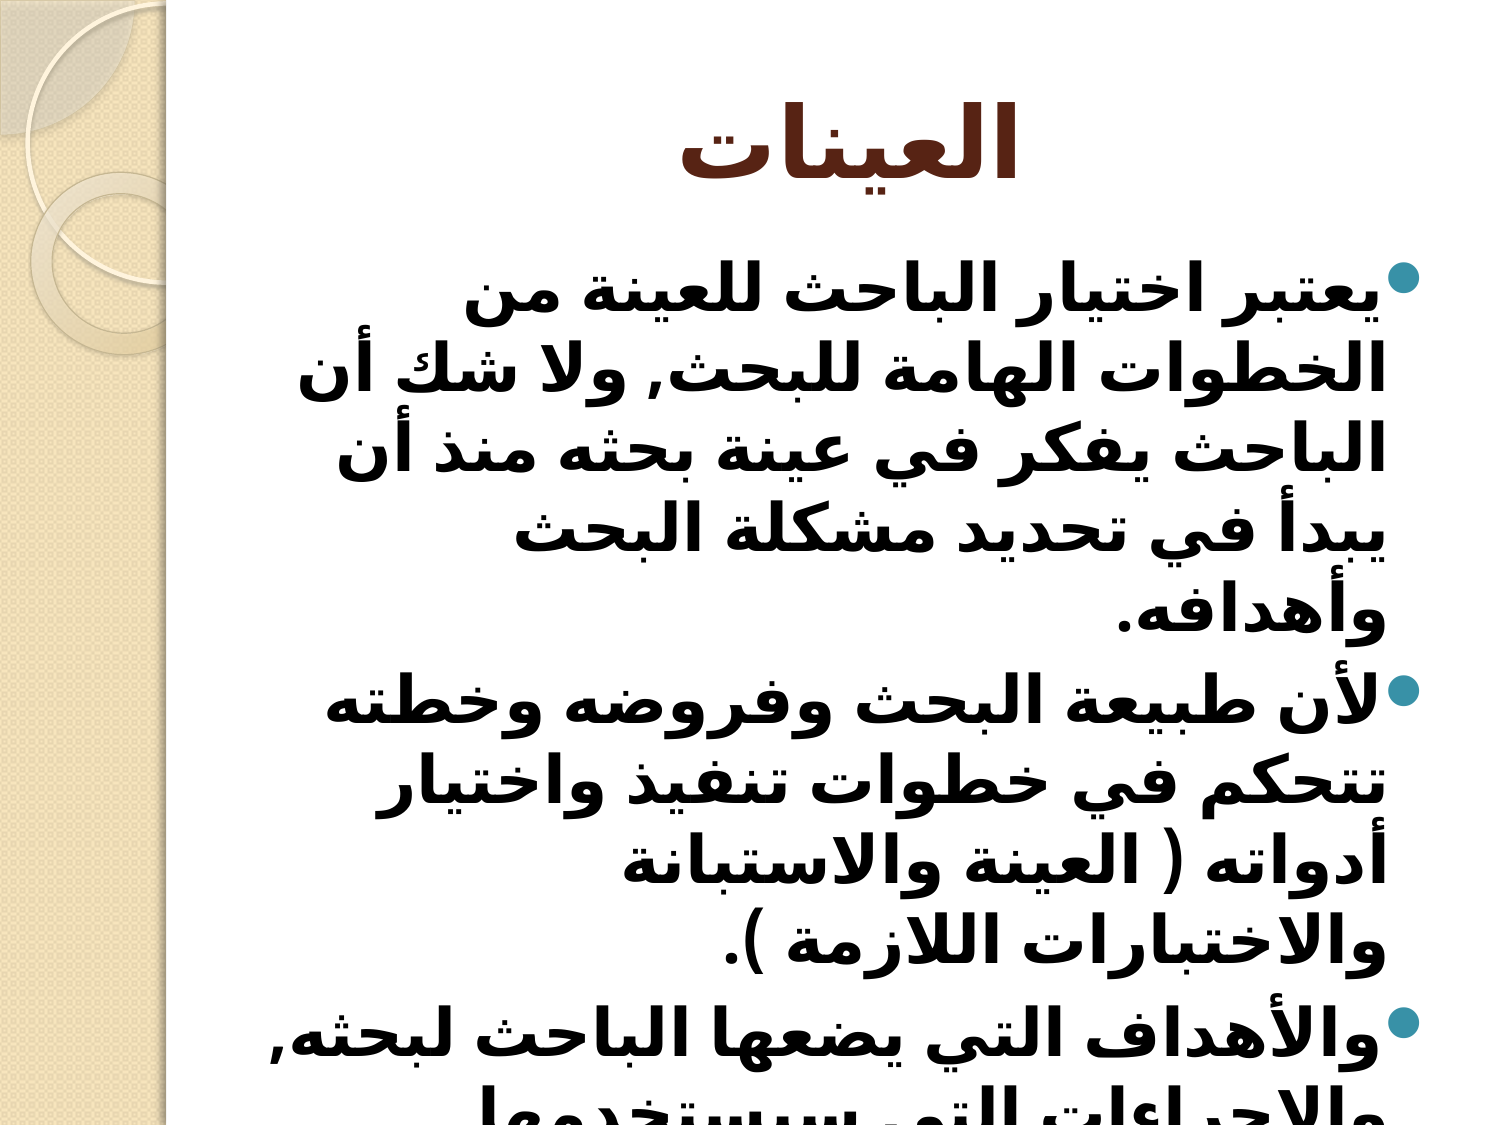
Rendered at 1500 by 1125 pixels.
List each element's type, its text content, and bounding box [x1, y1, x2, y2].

title العينات [235, 45, 1466, 233]
list يعتبر اختيار الباحث للعينة من الخطوات الهامة للبحث, ولا شك أن الباحث يفكر في عينة بحثه منذ أن يبدأ في تحديد مشكلة البحث وأهدافه. لأن طبيعة البحث وفروضه وخطته تتحكم في خطوات تنفيذ واختيار أدواته ( العينة والاستبانة والاختبارات اللازمة ). والأهداف التي يضعها الباحث لبحثه, والاجراءات التي سيستخدمها ستحدد طبيعة العينة التي سيختارها. [235, 237, 1466, 1025]
